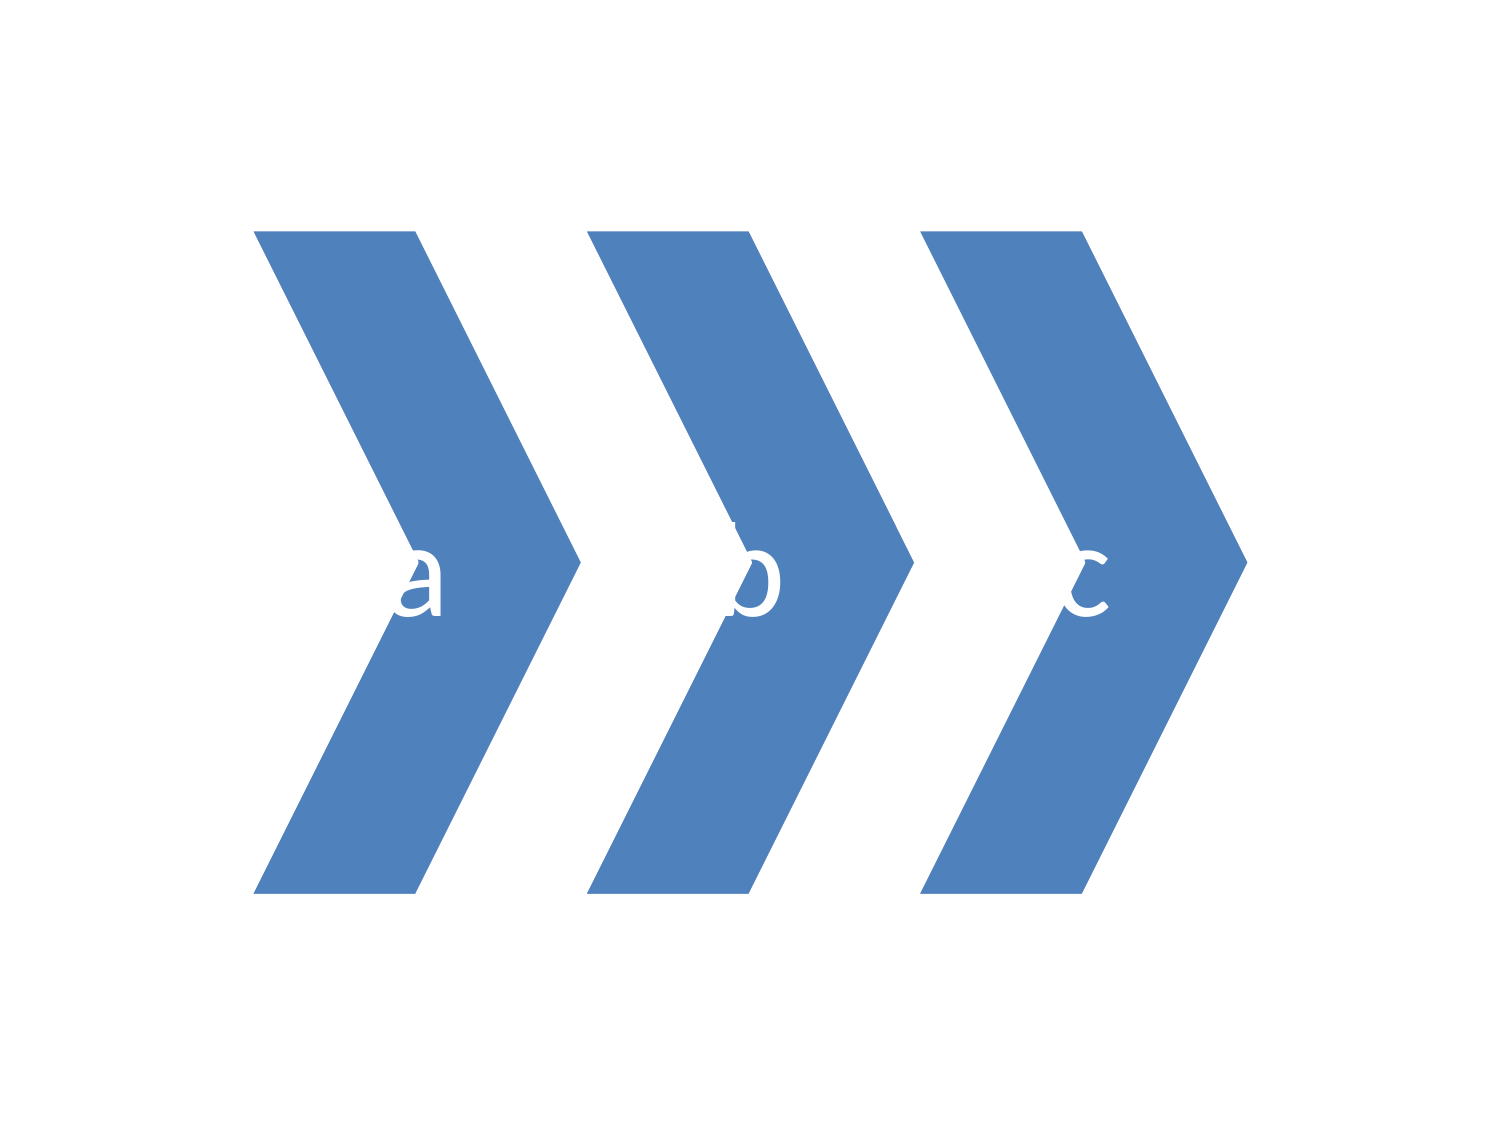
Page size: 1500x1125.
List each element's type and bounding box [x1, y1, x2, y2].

text_box [249, 228, 1251, 897]
